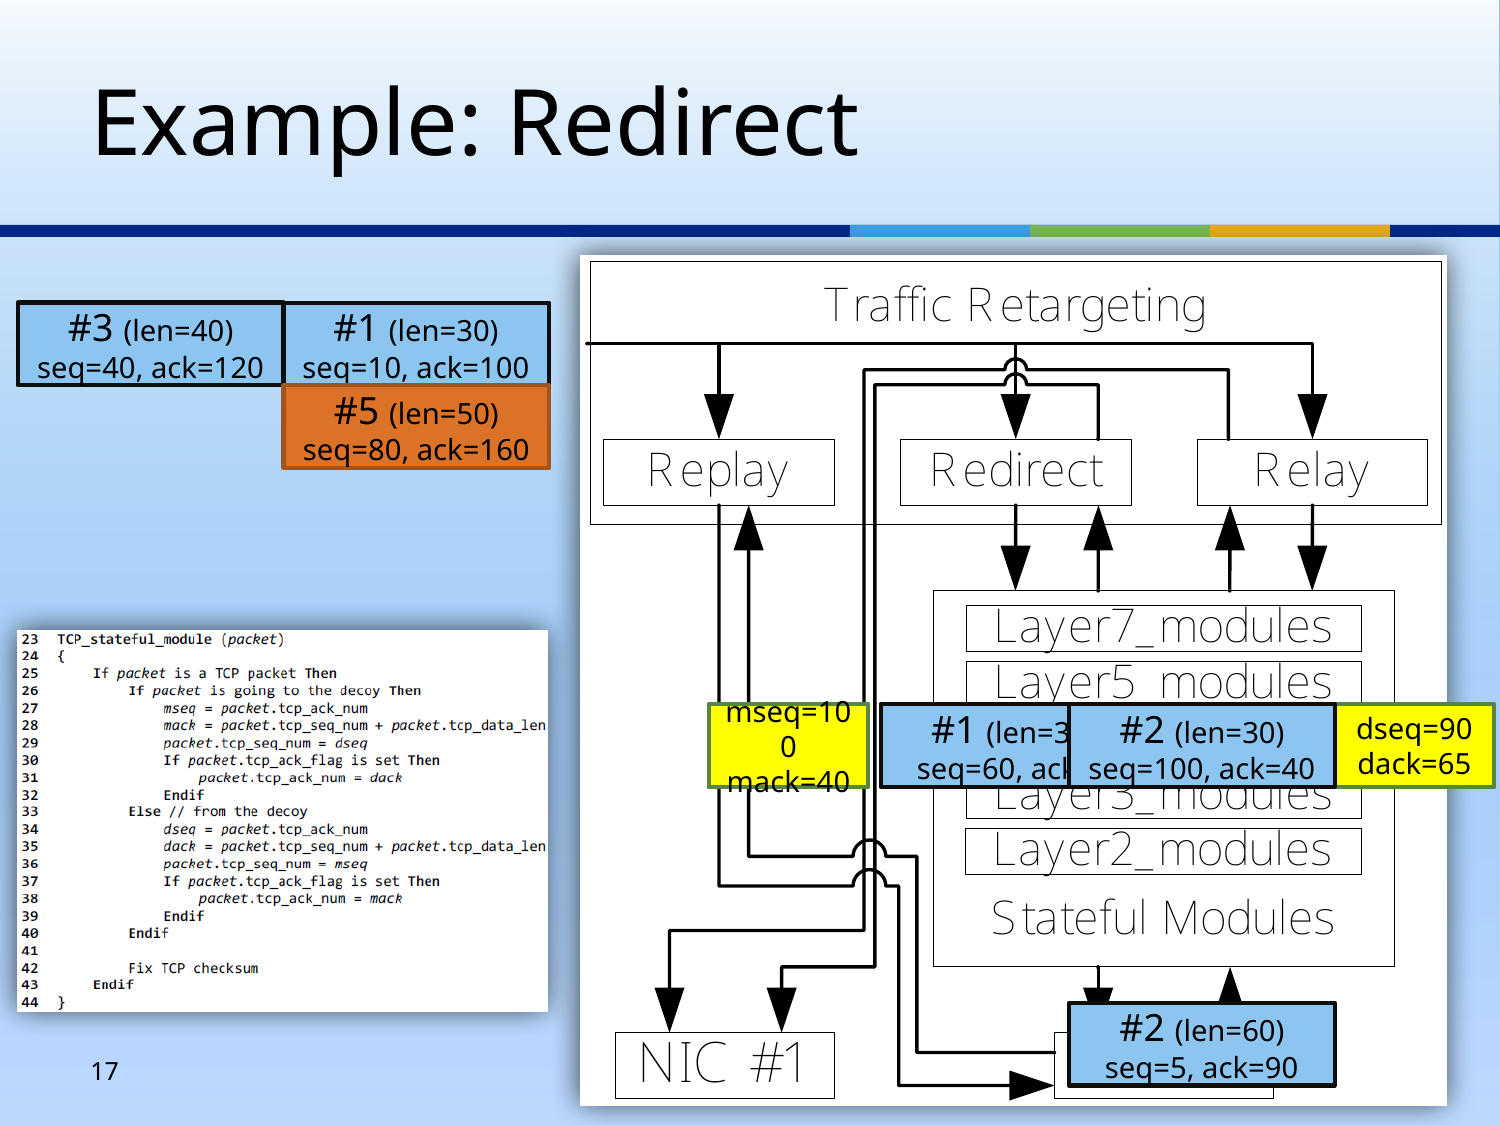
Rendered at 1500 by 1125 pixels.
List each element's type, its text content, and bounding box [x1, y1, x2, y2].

slide_number 17 [75, 1042, 426, 1103]
text_box #5 (len=50) seq=80, ack=160 [281, 383, 551, 470]
text_box #3 (len=40) seq=40, ack=120 [16, 300, 286, 387]
title Example: Redirect [75, 24, 1425, 213]
picture [17, 629, 548, 1012]
text_box #1 (len=30) seq=10, ack=100 [286, 301, 551, 383]
text_box dseq=90 dack=65 [1448, 702, 1496, 789]
picture [579, 254, 1448, 1107]
